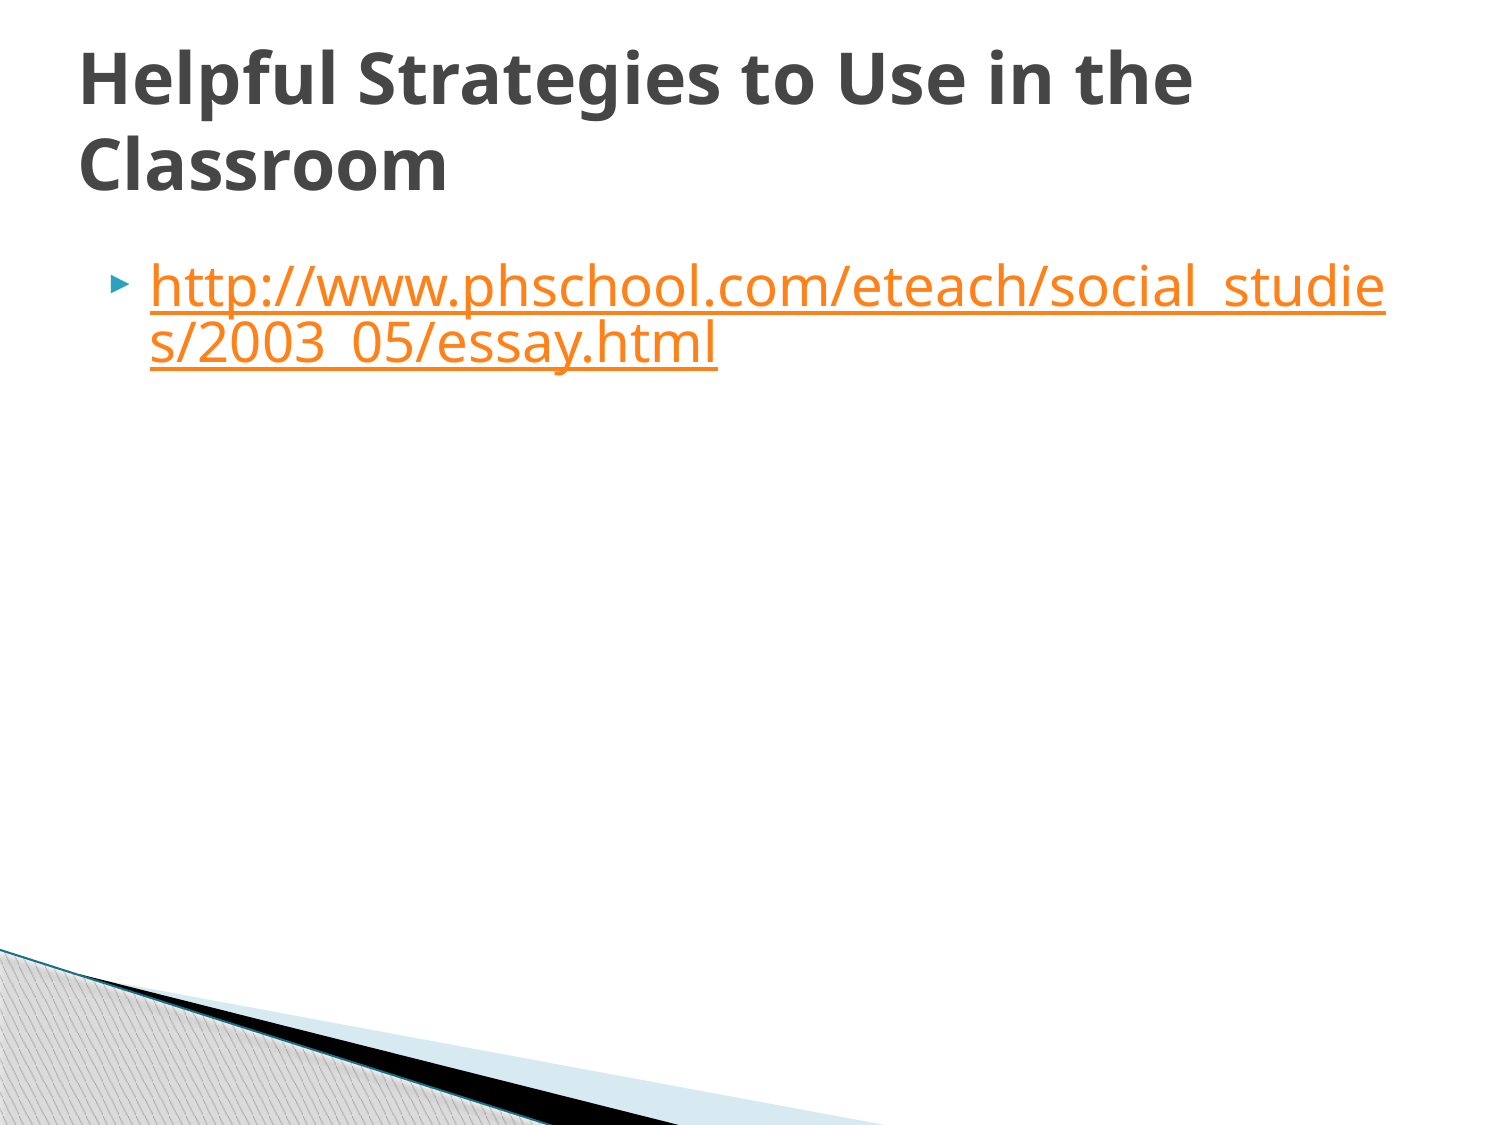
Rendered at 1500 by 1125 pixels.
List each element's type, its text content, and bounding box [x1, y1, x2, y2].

list http://www.phschool.com/eteach/social_studies/2003_05/essay.html [75, 243, 1425, 986]
title Helpful Strategies to Use in the Classroom [62, 24, 1413, 213]
